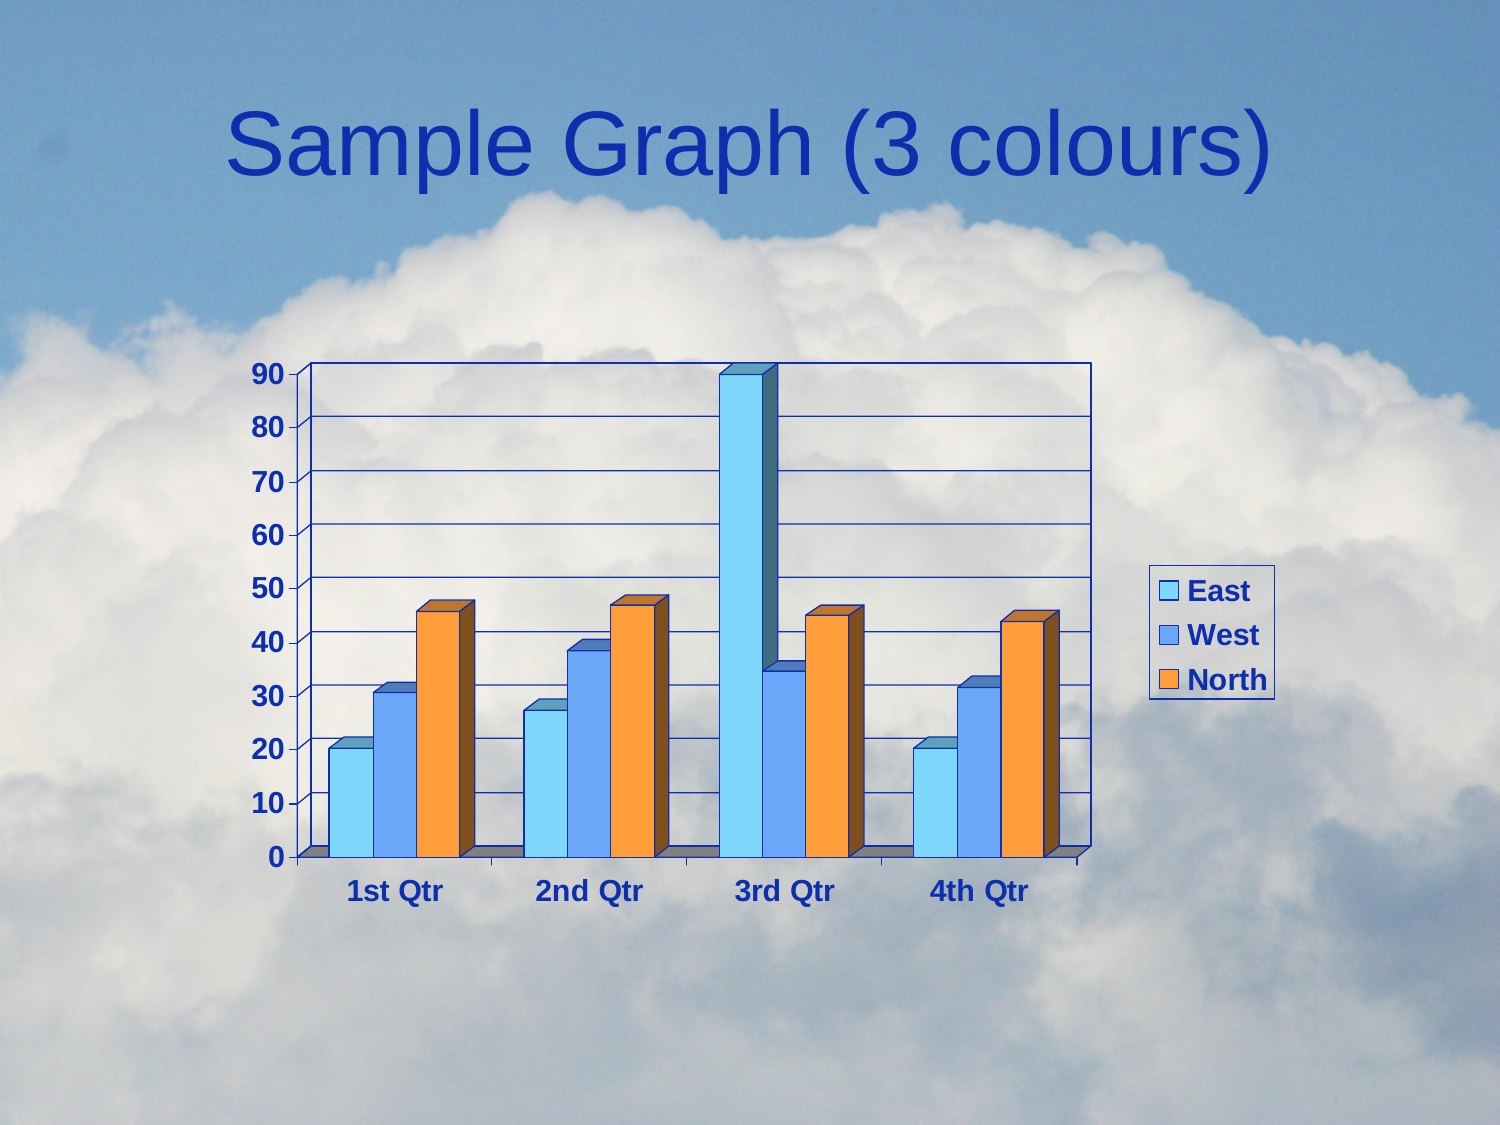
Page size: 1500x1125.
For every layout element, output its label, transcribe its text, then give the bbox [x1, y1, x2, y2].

picture [0, 0, 1500, 1125]
title Sample Graph (3 colours) [75, 45, 1425, 233]
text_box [182, 326, 1288, 941]
